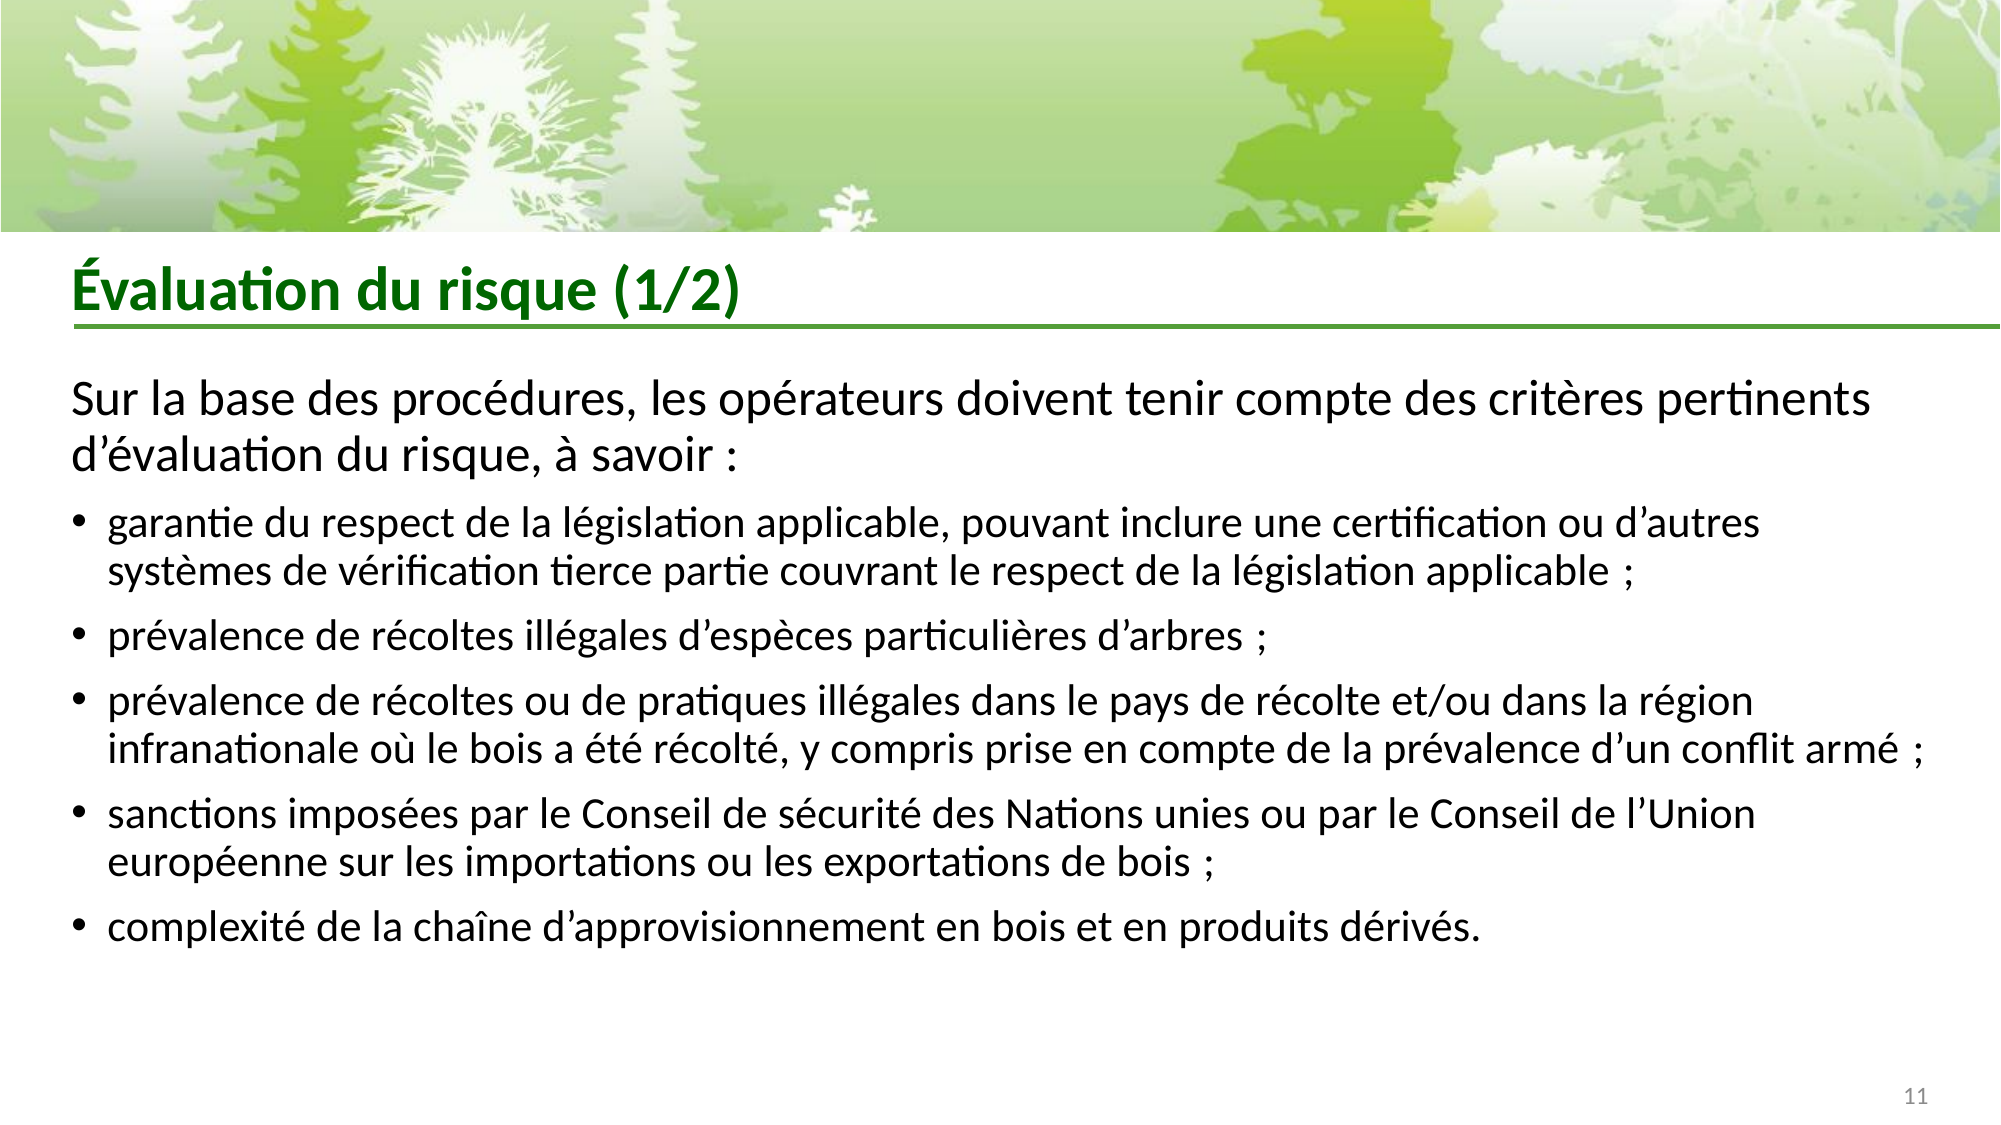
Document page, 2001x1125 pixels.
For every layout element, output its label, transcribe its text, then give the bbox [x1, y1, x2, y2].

slide_number 11 [1493, 1065, 1944, 1125]
title Évaluation du risque (1/2) [56, 181, 1782, 364]
list Sur la base des procédures, les opérateurs doivent tenir compte des critères pertinents d’évaluation du risque, à savoir : garantie du respect de la législation applicable, pouvant inclure une certification ou d’autres systèmes de vérification tierce partie couvrant le respect de la législation applicable ; prévalence de récoltes illégales d’espèces particulières d’arbres ; prévalence de récoltes ou de pratiques illégales dans le pays de récolte et/ou dans la région infranationale où le bois a été récolté, y compris prise en compte de la prévalence d’un conflit armé ; sanctions imposées par le Conseil de sécurité des Nations unies ou par le Conseil de l’Union européenne sur les importations ou les exportations de bois ; complexité de la chaîne d’approvisionnement en bois et en produits dérivés. [56, 364, 1944, 1009]
picture [0, 0, 2000, 232]
